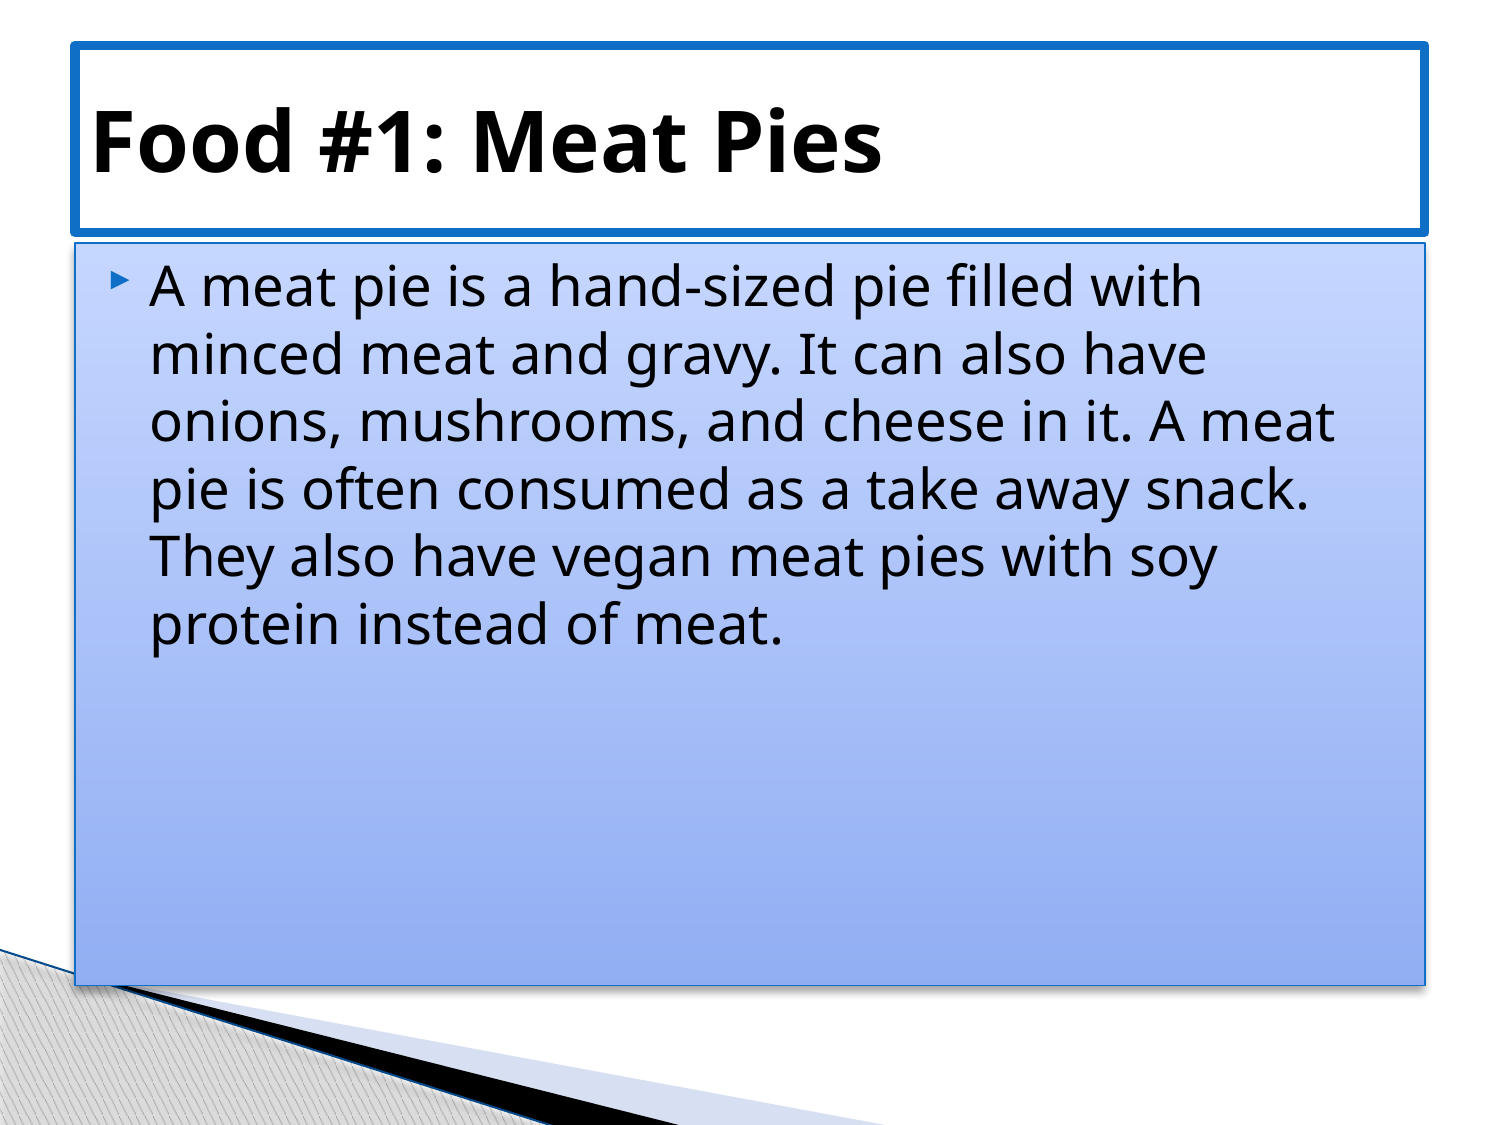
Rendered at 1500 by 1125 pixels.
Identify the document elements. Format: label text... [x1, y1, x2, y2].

title Food #1: Meat Pies [70, 41, 1429, 237]
list A meat pie is a hand-sized pie filled with minced meat and gravy. It can also have onions, mushrooms, and cheese in it. A meat pie is often consumed as a take away snack. They also have vegan meat pies with soy protein instead of meat. [74, 242, 1426, 986]
